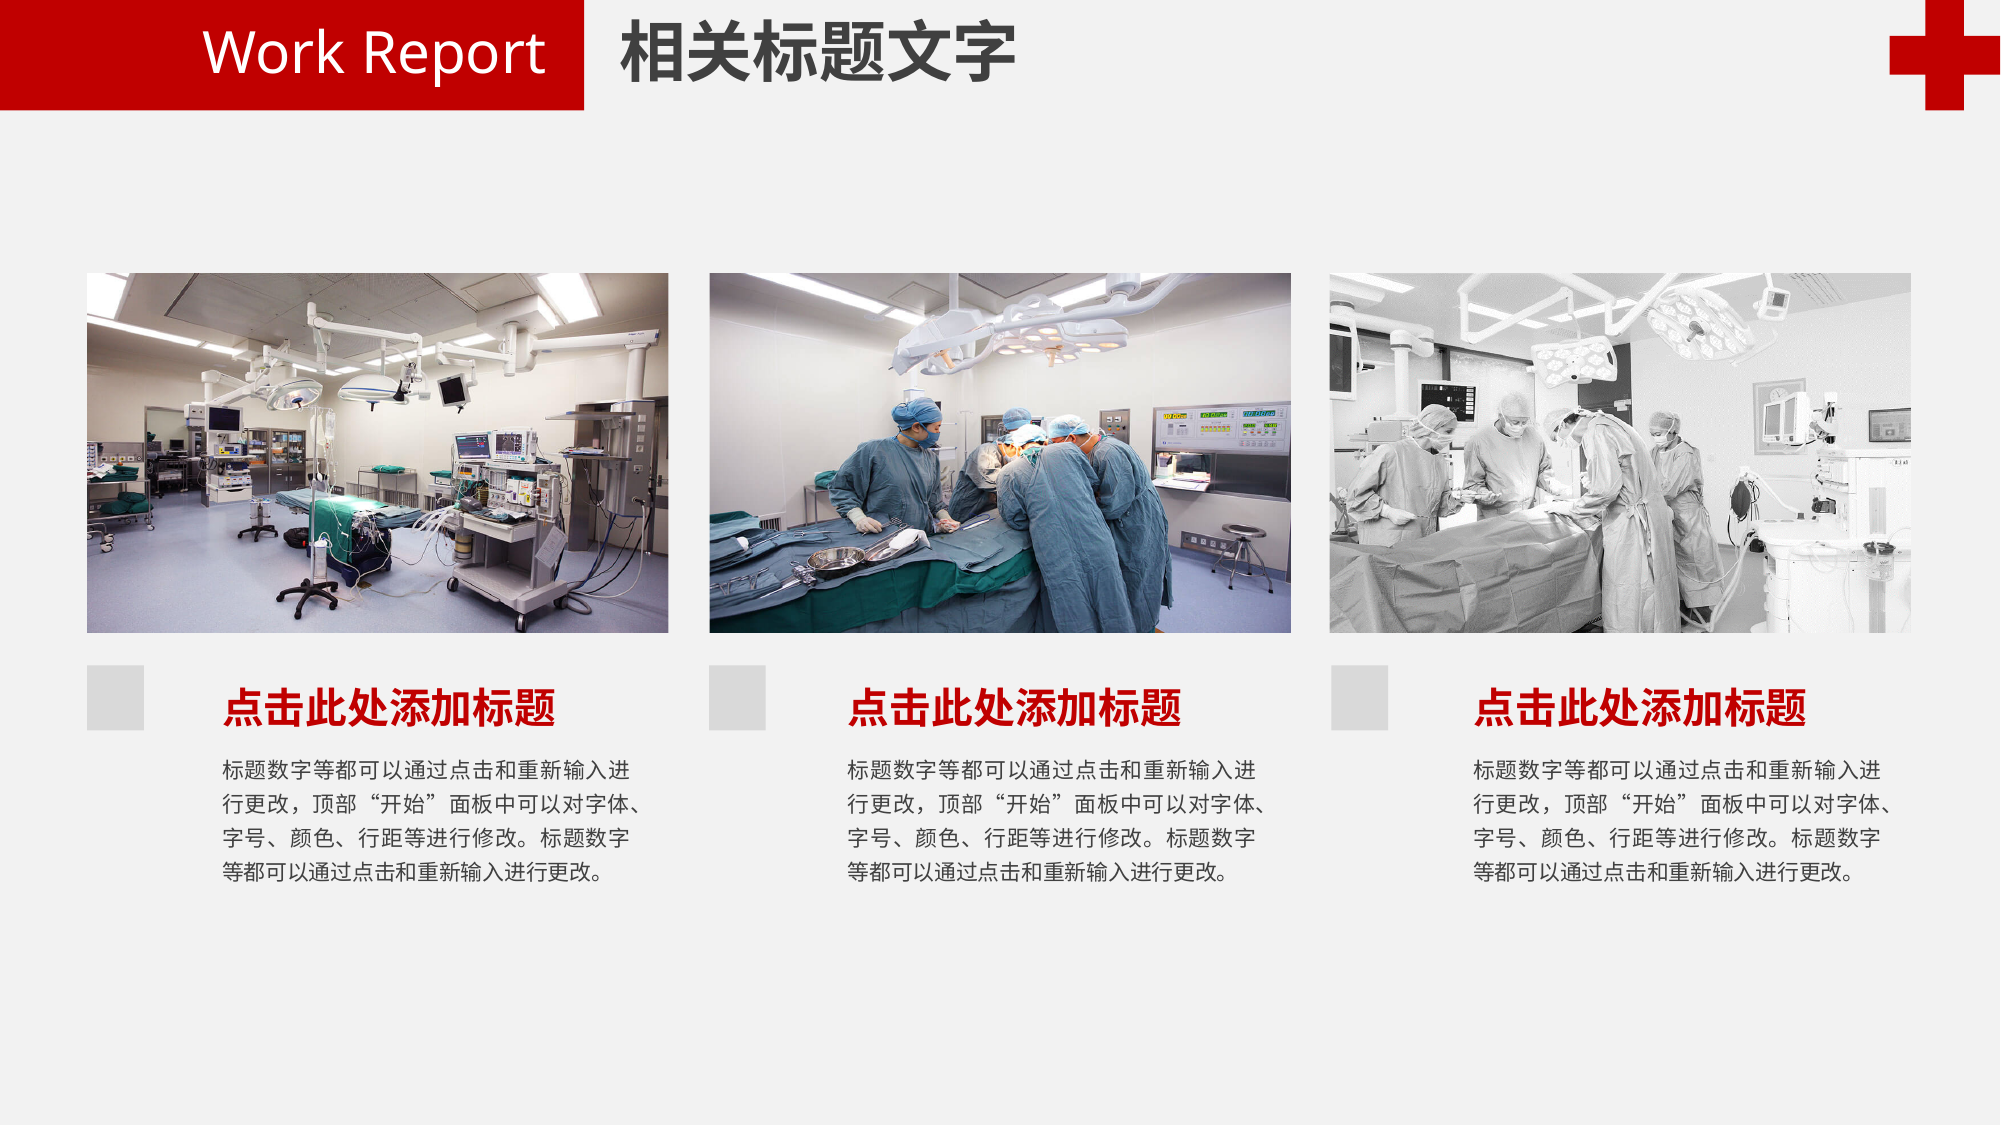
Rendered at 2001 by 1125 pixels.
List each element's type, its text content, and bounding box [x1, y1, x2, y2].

text_box 相关标题文字 [604, 11, 1286, 98]
text_box 标题数字等都可以通过点击和重新输入进行更改，顶部“开始”面板中可以对字体、字号、颜色、行距等进行修改。标题数字等都可以通过点击和重新输入进行更改。 [207, 741, 646, 893]
text_box 点击此处添加标题 [833, 659, 1348, 740]
text_box Work Report [187, 15, 561, 94]
text_box 标题数字等都可以通过点击和重新输入进行更改，顶部“开始”面板中可以对字体、字号、颜色、行距等进行修改。标题数字等都可以通过点击和重新输入进行更改。 [833, 741, 1272, 893]
text_box 点击此处添加标题 [1458, 659, 1973, 740]
text_box [1329, 272, 1912, 633]
text_box [86, 272, 669, 633]
text_box [86, 664, 145, 731]
text_box [1348, 664, 1389, 731]
text_box [709, 272, 1292, 633]
text_box [722, 664, 767, 731]
text_box 点击此处添加标题 [207, 659, 722, 740]
text_box 标题数字等都可以通过点击和重新输入进行更改，顶部“开始”面板中可以对字体、字号、颜色、行距等进行修改。标题数字等都可以通过点击和重新输入进行更改。 [1458, 741, 1898, 893]
